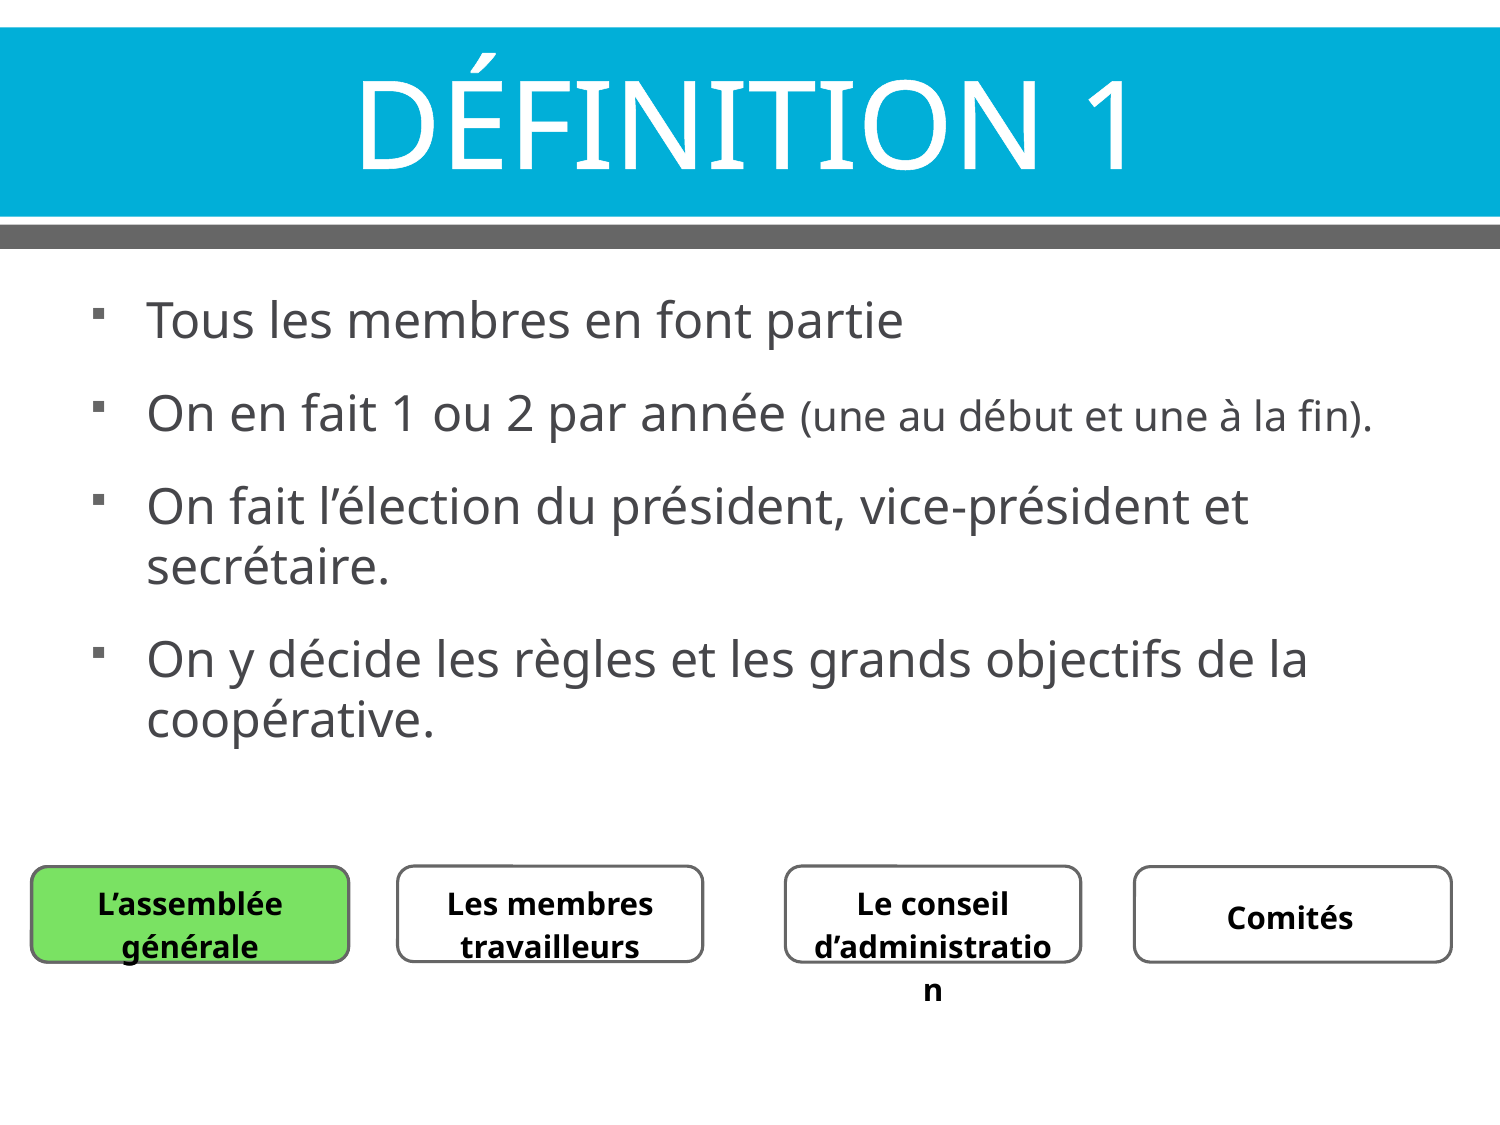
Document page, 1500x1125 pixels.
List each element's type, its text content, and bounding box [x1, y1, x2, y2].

text_box L’assemblée générale [31, 866, 349, 963]
list Tous les membres en font partie On en fait 1 ou 2 par année (une au début et une à la fin). On fait l’élection du président, vice-président et secrétaire. On y décide les règles et les grands objectifs de la coopérative. [75, 280, 1425, 1024]
text_box Le conseil d’administration [785, 866, 1081, 963]
text_box Les membres travailleurs [397, 866, 703, 962]
text_box Comités [1134, 866, 1452, 963]
title DÉFINITION 1 [75, 29, 1425, 213]
